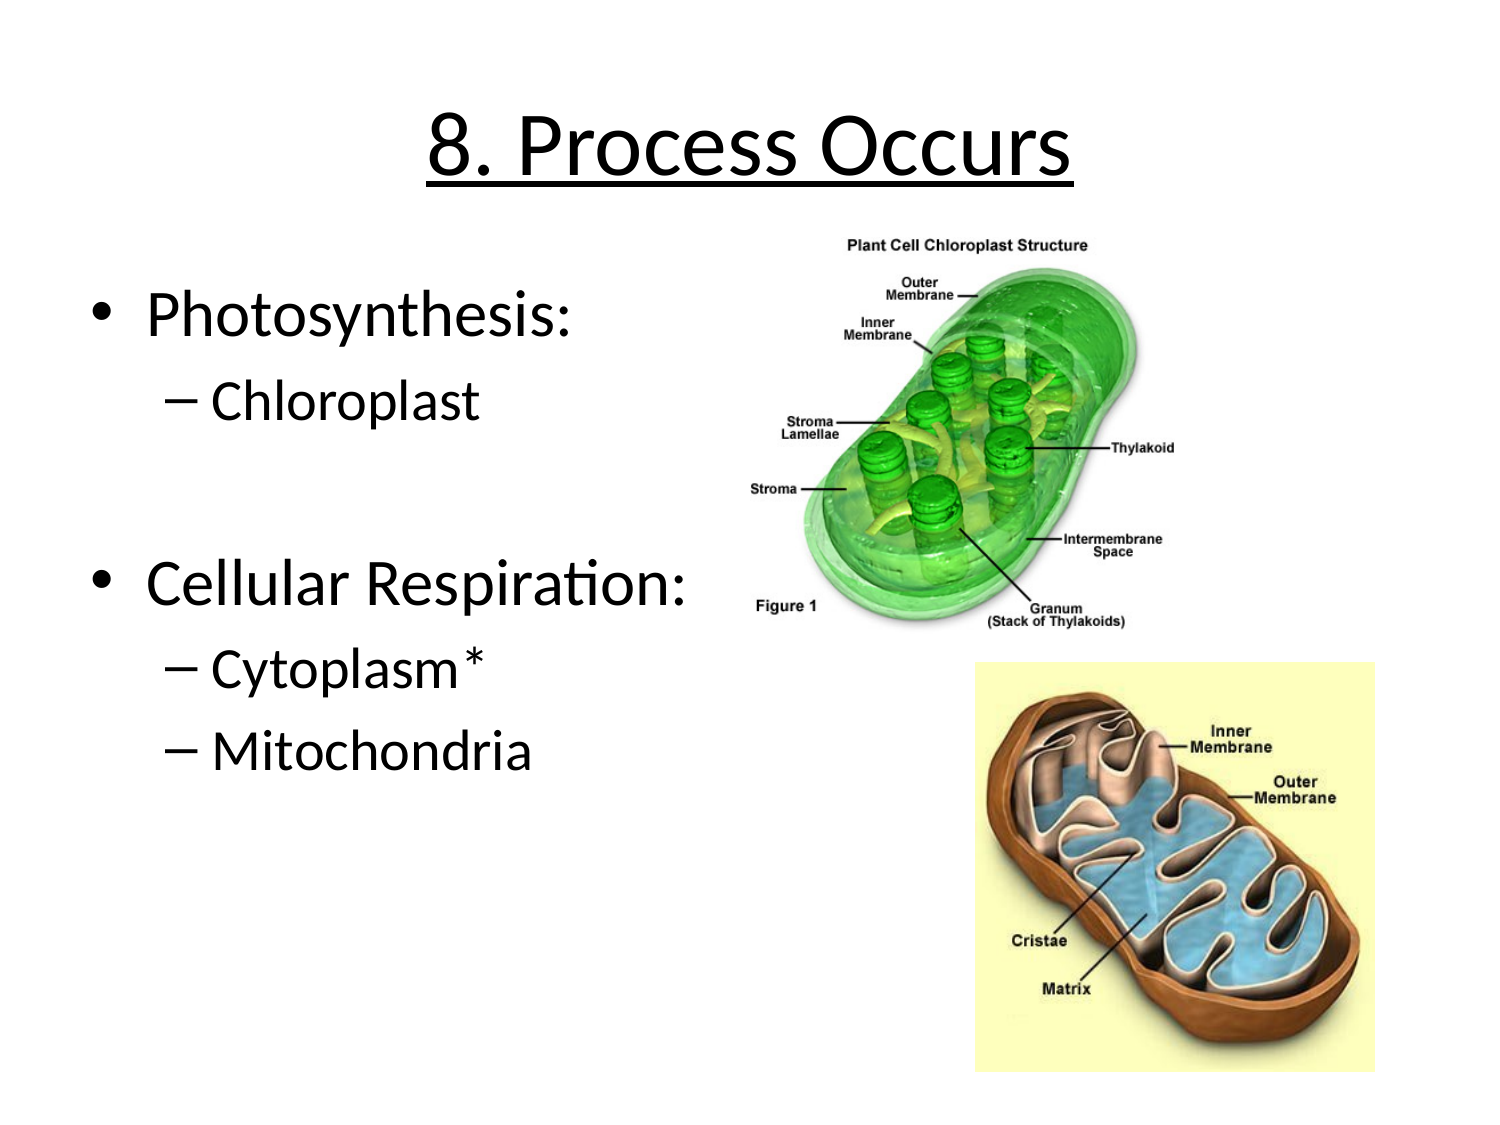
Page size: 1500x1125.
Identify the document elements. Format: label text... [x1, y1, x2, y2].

list Photosynthesis: Chloroplast Cellular Respiration: Cytoplasm* Mitochondria [75, 262, 750, 1005]
picture [749, 237, 1176, 635]
title 8. Process Occurs [75, 45, 1425, 233]
picture [974, 662, 1376, 1072]
